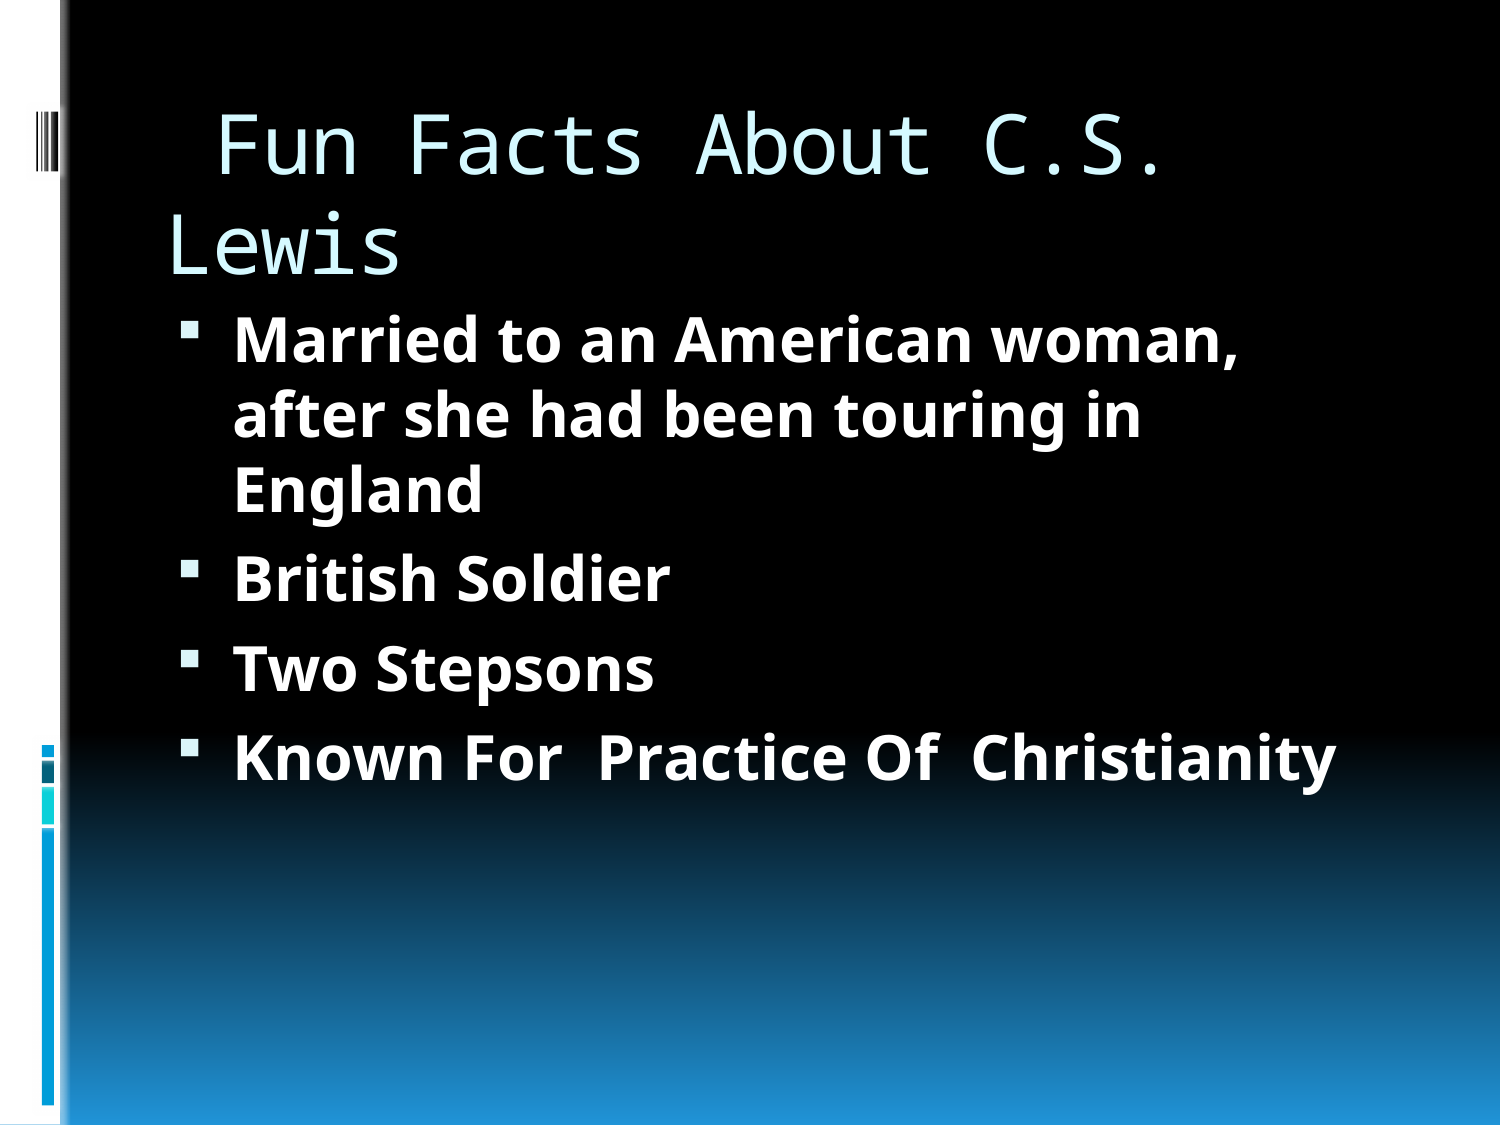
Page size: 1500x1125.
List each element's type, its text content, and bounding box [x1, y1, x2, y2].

title Fun Facts About C.S. Lewis [150, 83, 1425, 234]
list Married to an American woman, after she had been touring in England British Soldier Two Stepsons Known For Practice Of Christianity [150, 292, 1425, 1043]
